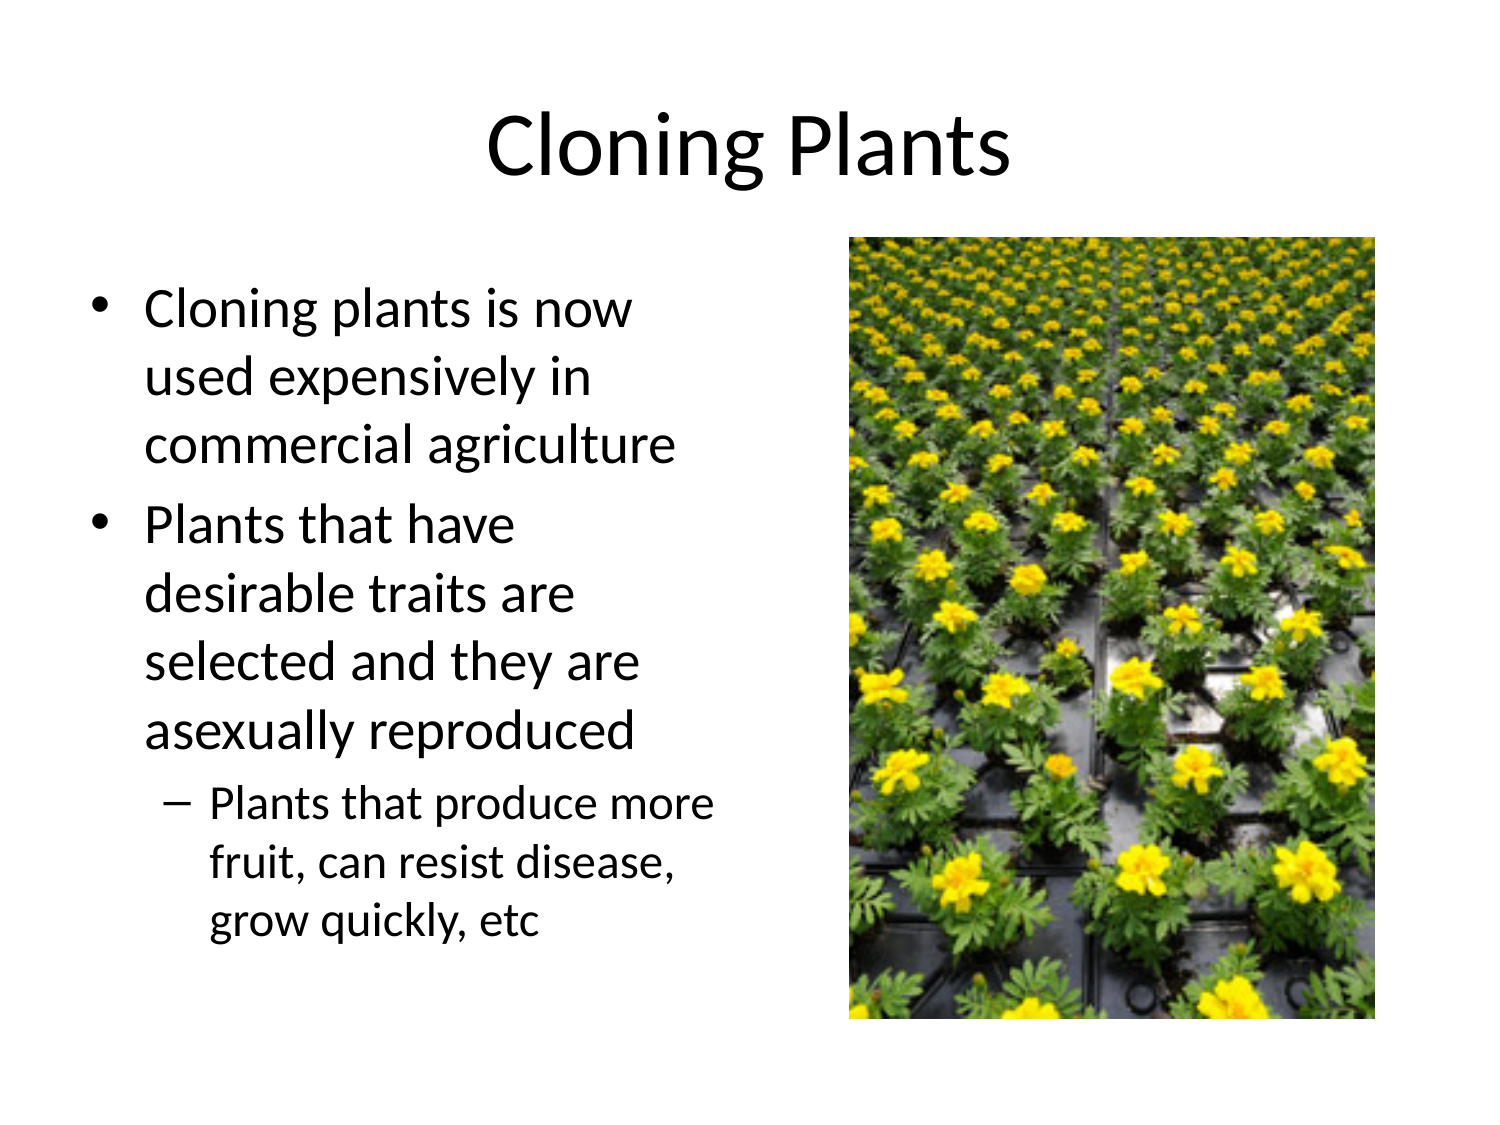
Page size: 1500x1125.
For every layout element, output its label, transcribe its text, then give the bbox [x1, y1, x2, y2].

picture [849, 237, 1376, 1019]
title Cloning Plants [75, 45, 1425, 233]
list Cloning plants is now used expensively in commercial agriculture Plants that have desirable traits are selected and they are asexually reproduced Plants that produce more fruit, can resist disease, grow quickly, etc [75, 262, 738, 1005]
